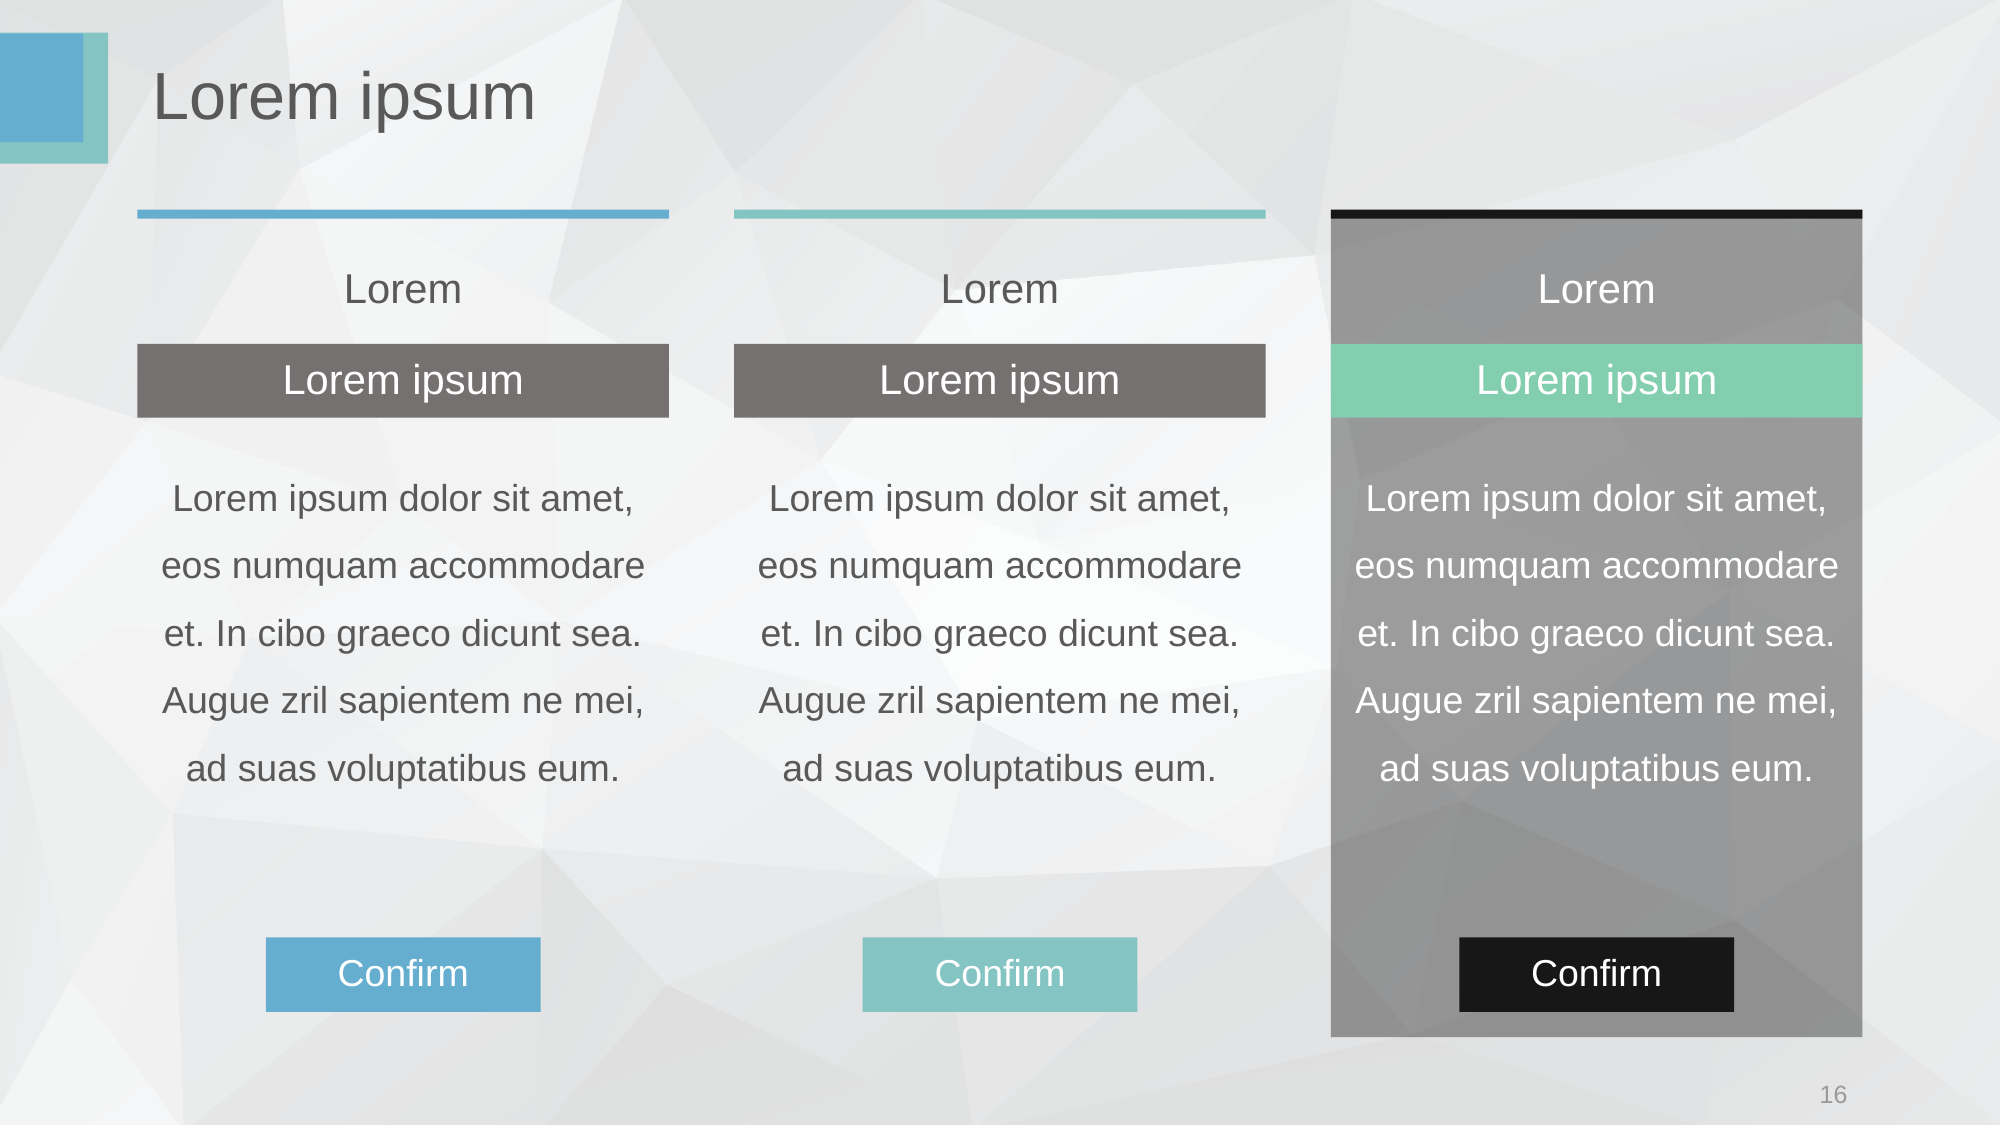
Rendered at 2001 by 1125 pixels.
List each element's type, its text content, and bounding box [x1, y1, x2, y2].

list Lorem ipsum dolor sit amet, eos numquam accommodare et. In cibo graeco dicunt sea. Augue zril sapientem ne mei, ad suas voluptatibus eum. [137, 443, 669, 912]
list Lorem [137, 253, 669, 327]
list Confirm [265, 937, 541, 1012]
slide_number 16 [1412, 1063, 1863, 1124]
list Lorem [1330, 253, 1863, 327]
list Lorem ipsum dolor sit amet, eos numquam accommodare et. In cibo graeco dicunt sea. Augue zril sapientem ne mei, ad suas voluptatibus eum. [1330, 443, 1863, 912]
list Confirm [1459, 937, 1735, 1012]
list Lorem ipsum [734, 343, 1266, 418]
list Lorem ipsum dolor sit amet, eos numquam accommodare et. In cibo graeco dicunt sea. Augue zril sapientem ne mei, ad suas voluptatibus eum. [734, 443, 1266, 912]
list Lorem ipsum [137, 343, 669, 418]
list Lorem [734, 253, 1266, 327]
picture [0, 0, 2000, 1125]
list Lorem ipsum [1330, 343, 1863, 418]
list Confirm [862, 937, 1138, 1012]
title Lorem ipsum [137, 59, 1863, 136]
